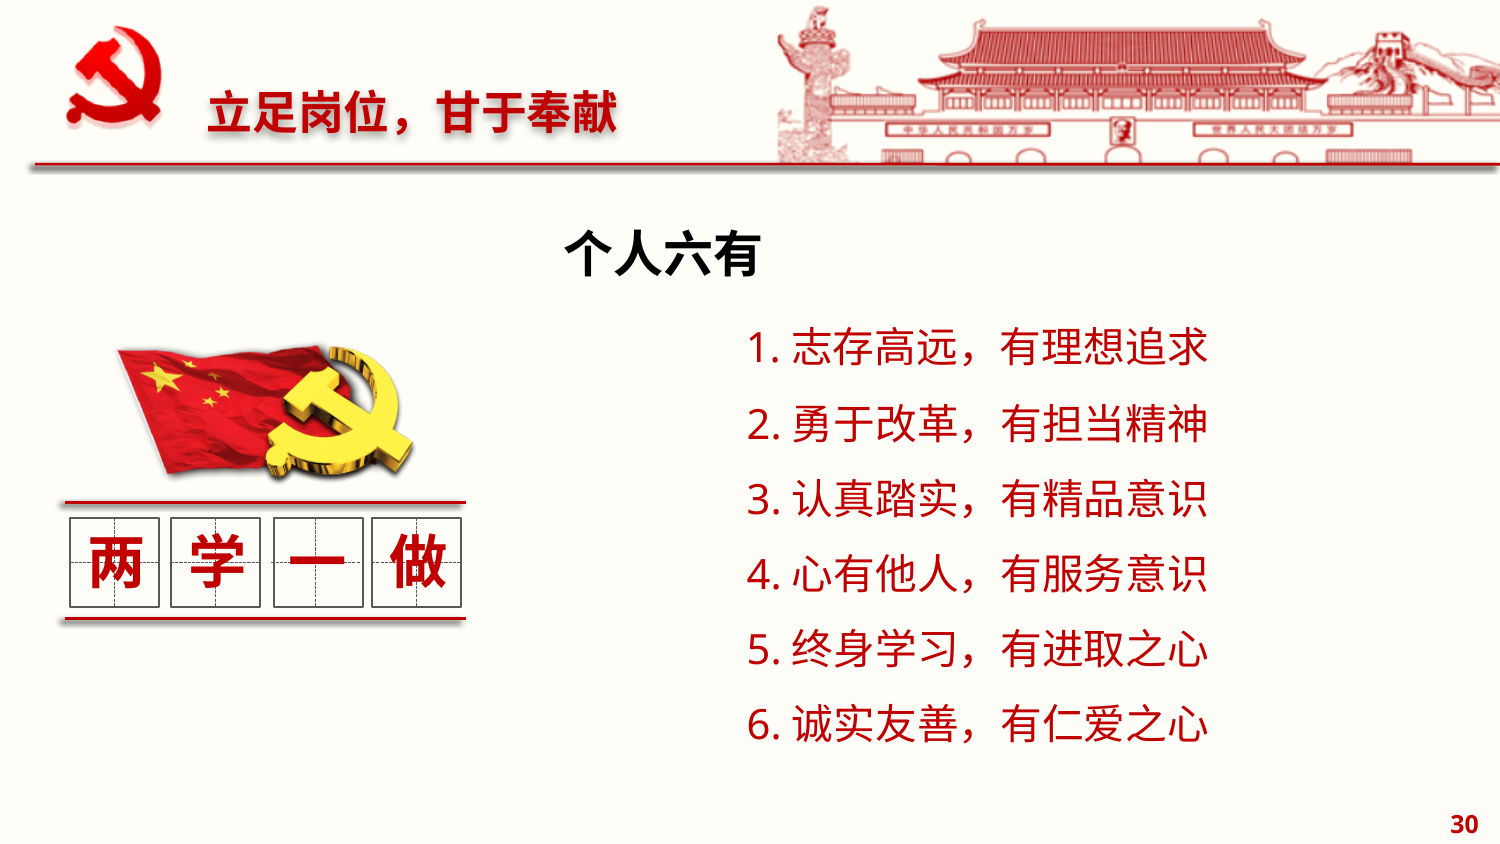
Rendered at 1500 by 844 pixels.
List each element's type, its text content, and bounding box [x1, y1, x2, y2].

text_box 个人六有 1.志存高远，有理想追求 2.勇于改革，有担当精神 3.认真踏实，有精品意识 4.心有他人，有服务意识 5.终身学习，有进取之心 6.诚实友善，有仁爱之心 [549, 185, 1500, 844]
text_box 立足岗位，甘于奉献 [192, 76, 750, 146]
picture [34, 0, 184, 165]
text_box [112, 338, 420, 487]
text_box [70, 517, 462, 607]
picture [773, 0, 1500, 163]
